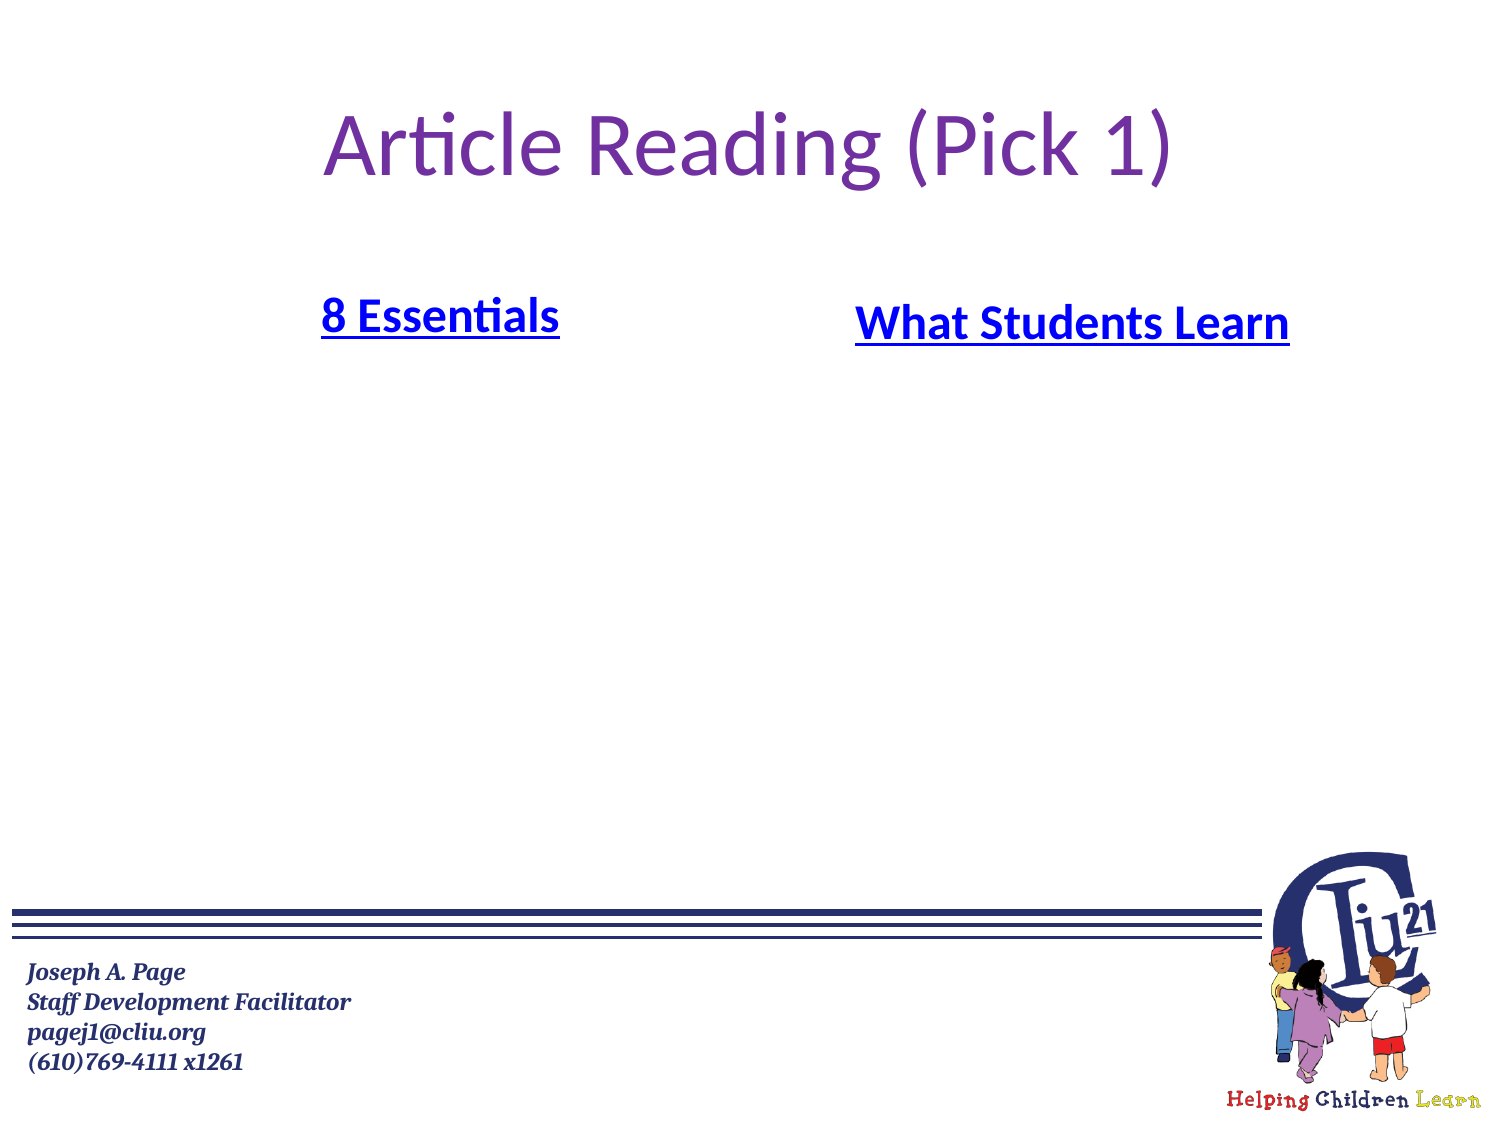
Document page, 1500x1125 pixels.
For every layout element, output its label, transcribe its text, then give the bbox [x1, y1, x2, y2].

text_box Joseph A. Page Staff Development Facilitator pagej1@cliu.org (610)769-4111 x1261 [12, 947, 579, 1083]
picture [1208, 837, 1500, 1121]
title Article Reading (Pick 1) [75, 45, 1425, 233]
list What Students Learn [840, 251, 1387, 357]
list 8 Essentials [306, 245, 969, 350]
